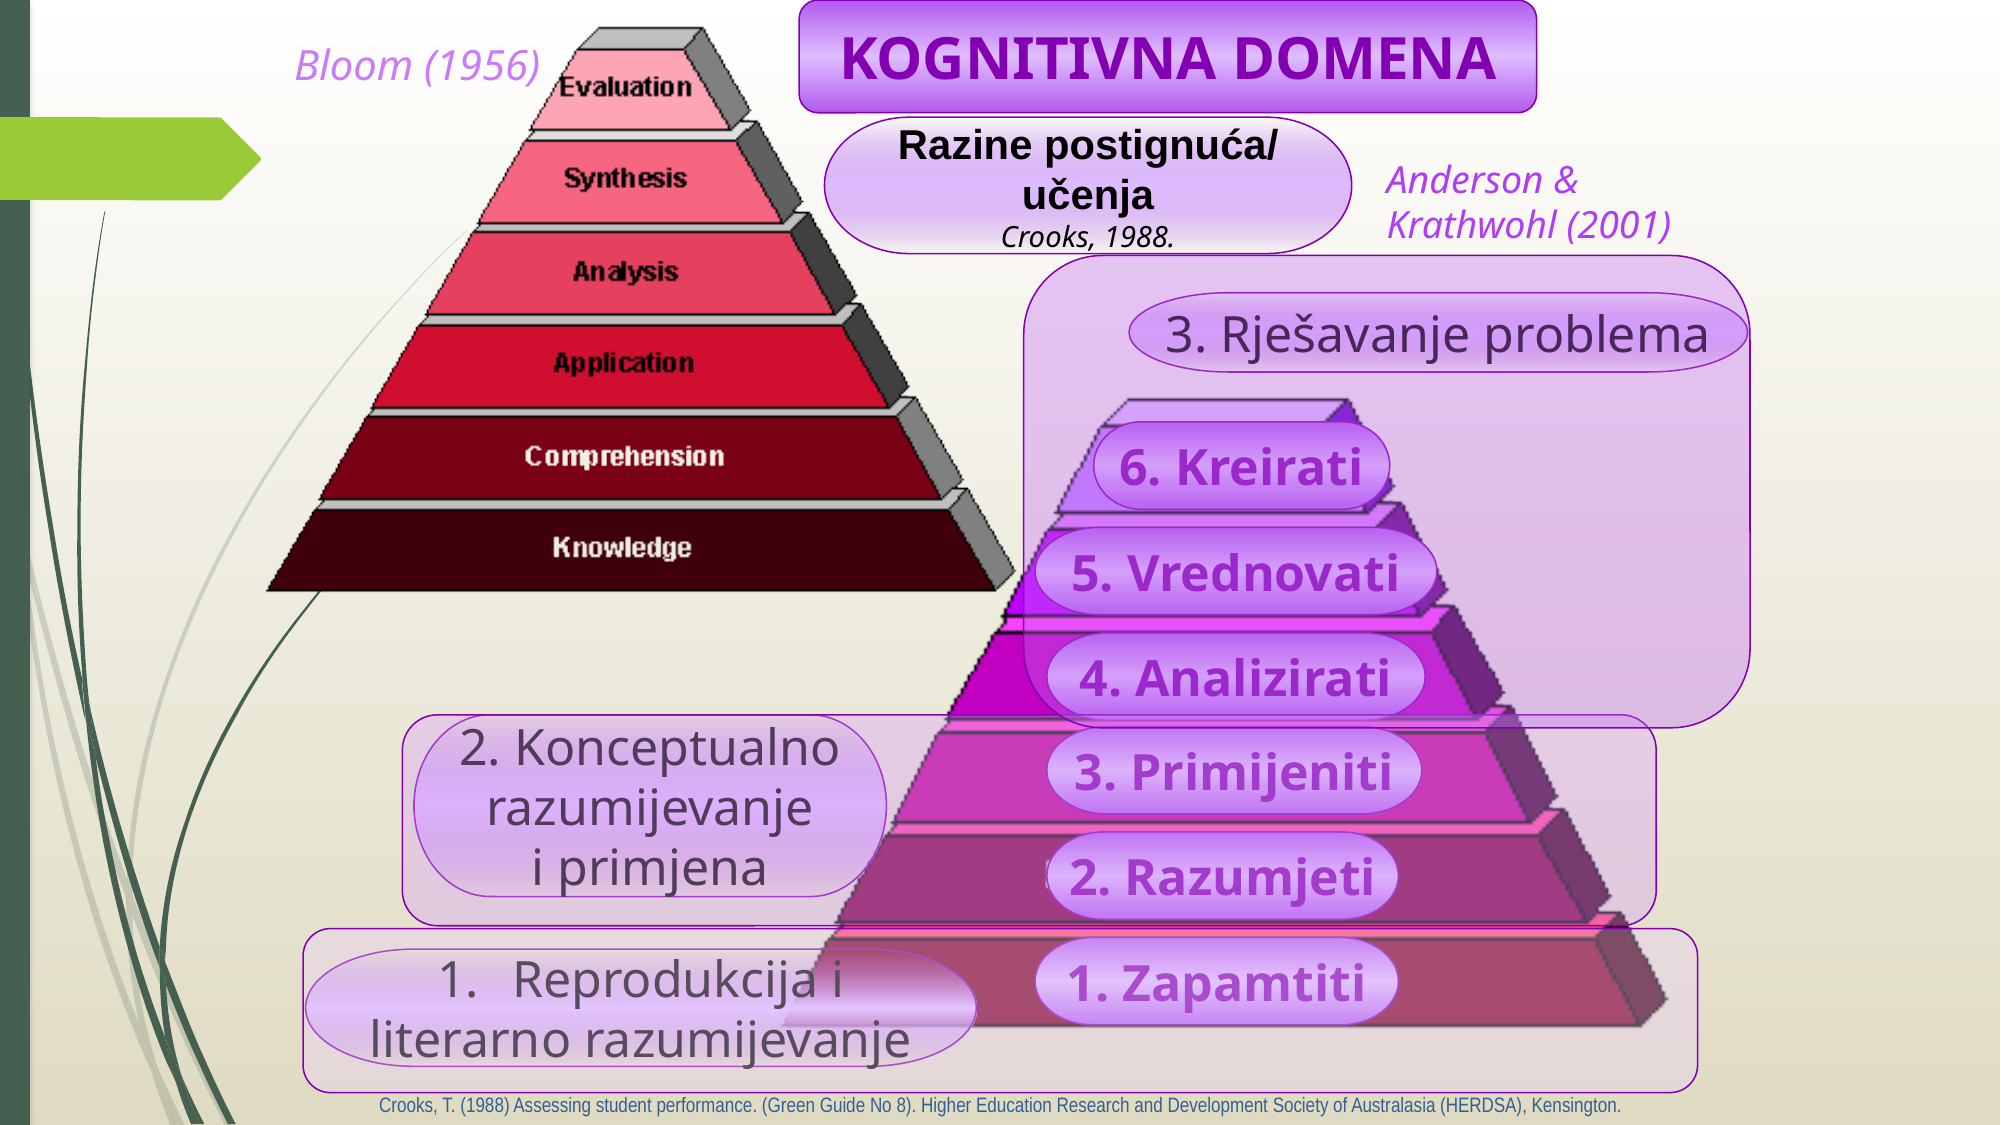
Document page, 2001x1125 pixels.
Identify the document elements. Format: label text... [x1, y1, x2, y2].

text_box Anderson & Krathwohl (2001) [1371, 148, 1750, 255]
text_box Razine postignuća/ učenja Crooks, 1988. [1098, 117, 1352, 254]
text_box [402, 714, 720, 926]
picture [249, 0, 1751, 1086]
text_box [303, 928, 724, 1093]
text_box Crooks, T. (1988) Assessing student performance. (Green Guide No 8). Higher Education Research and Development Society of Australasia (HERDSA), Kensington. [364, 1093, 1638, 1125]
text_box [1098, 255, 1750, 349]
text_box KOGNITIVNA DOMENA [1095, 0, 1537, 113]
